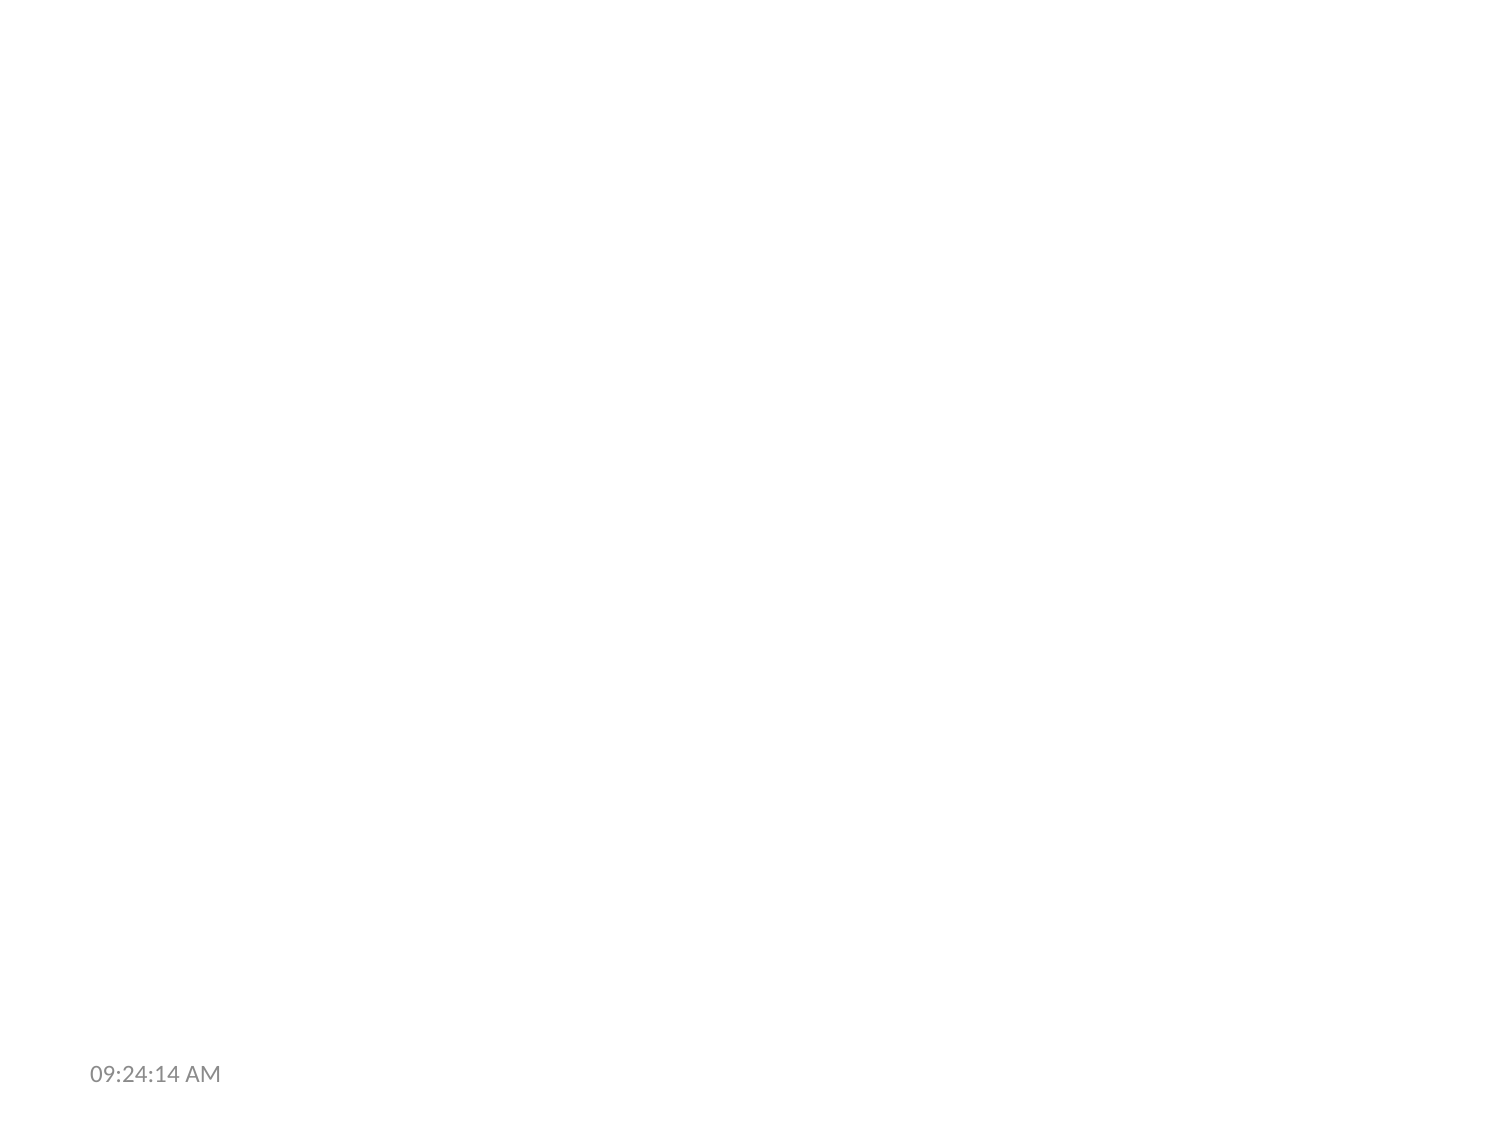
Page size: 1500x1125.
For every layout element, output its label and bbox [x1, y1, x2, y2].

slide_number [75, 1042, 425, 1103]
